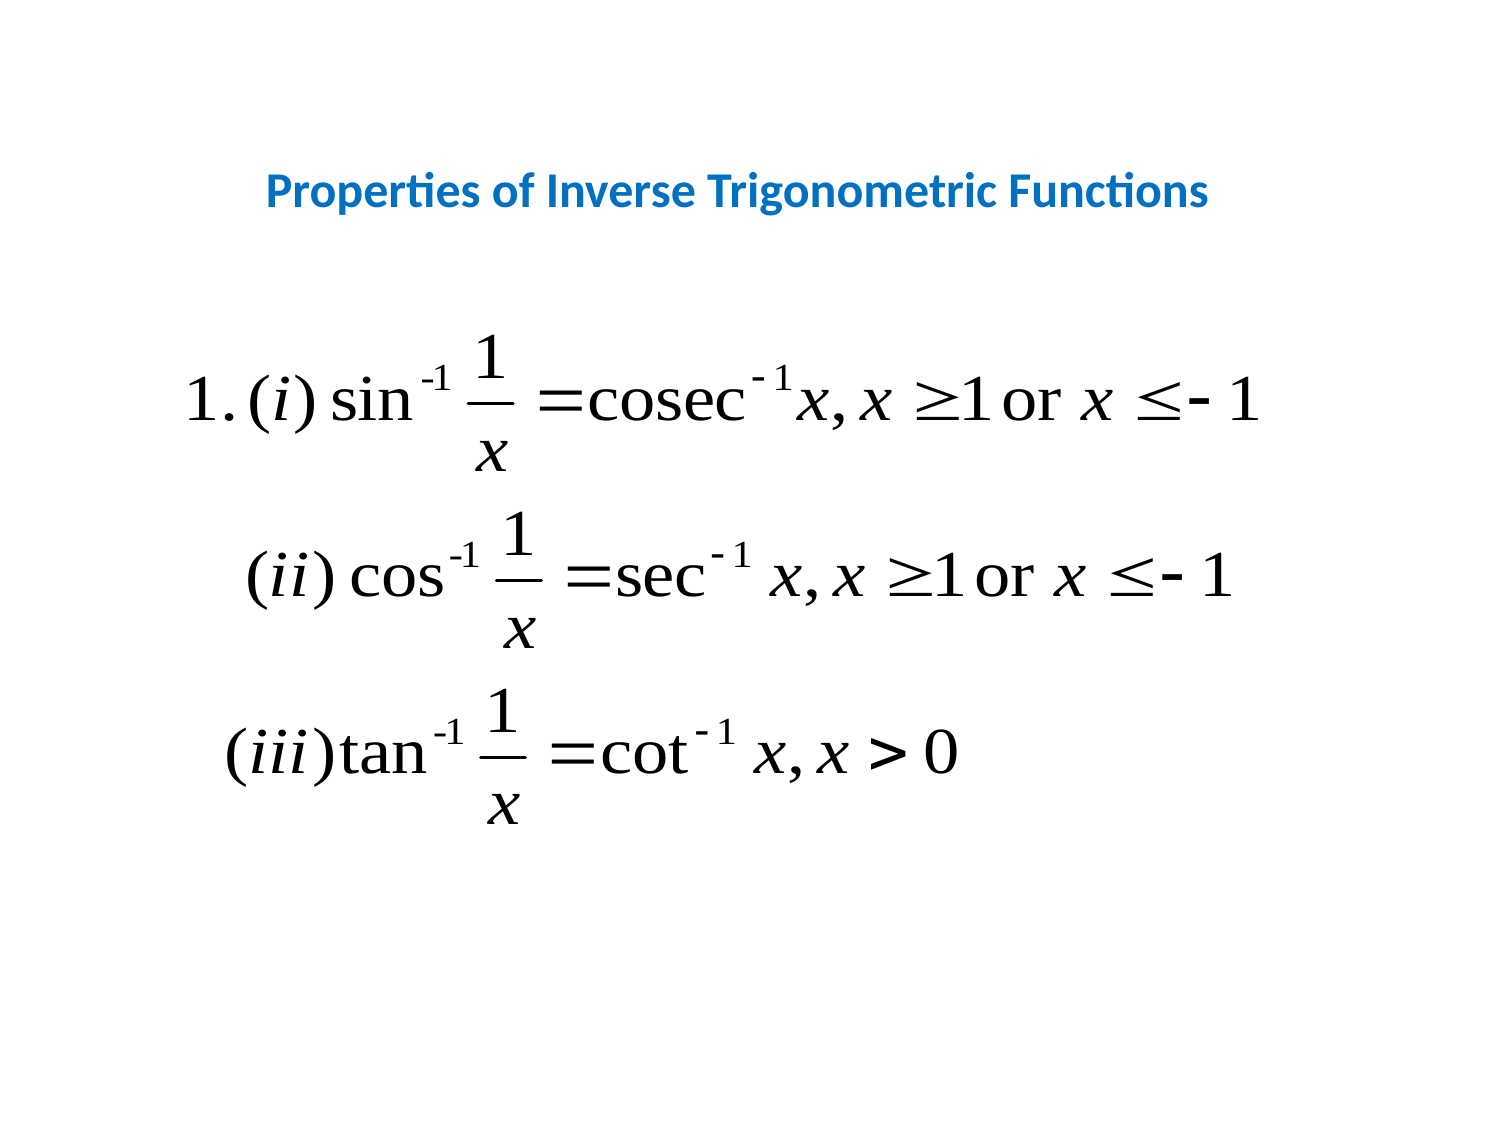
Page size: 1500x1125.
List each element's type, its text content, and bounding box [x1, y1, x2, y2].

text_box Properties of Inverse Trigonometric Functions [237, 149, 1238, 225]
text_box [180, 312, 1269, 838]
